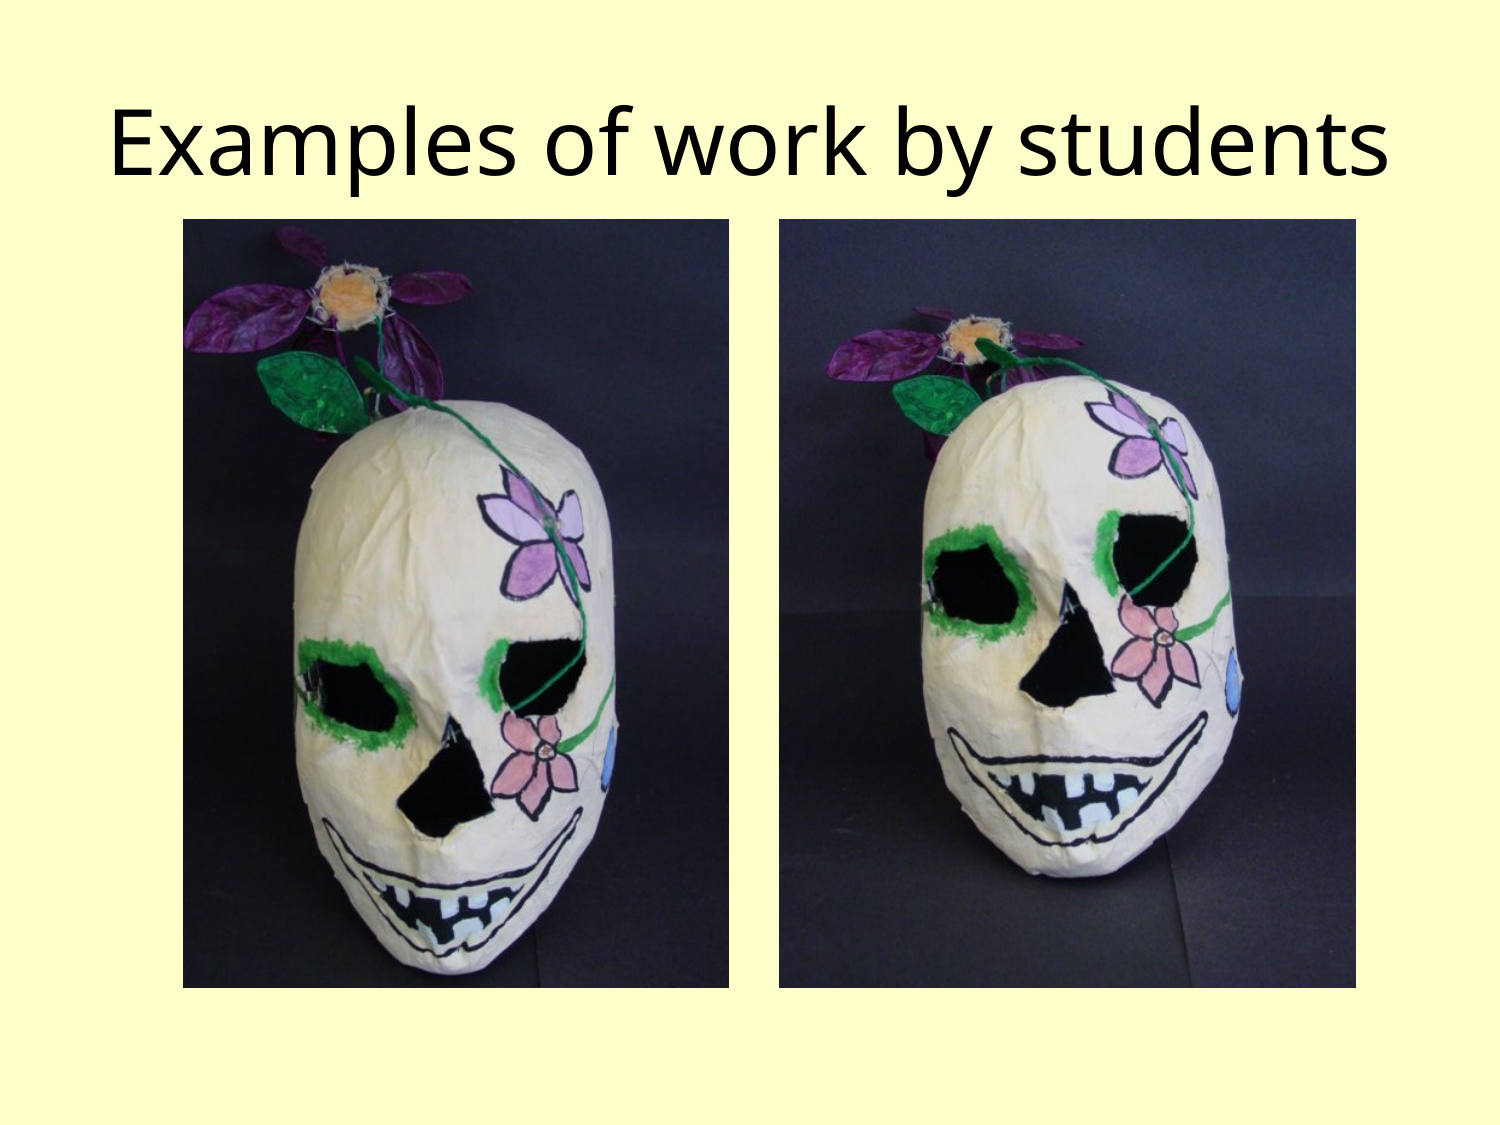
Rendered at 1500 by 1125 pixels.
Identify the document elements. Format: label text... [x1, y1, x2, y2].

picture [779, 219, 1356, 988]
title Examples of work by students [74, 44, 1426, 233]
picture [182, 219, 729, 988]
